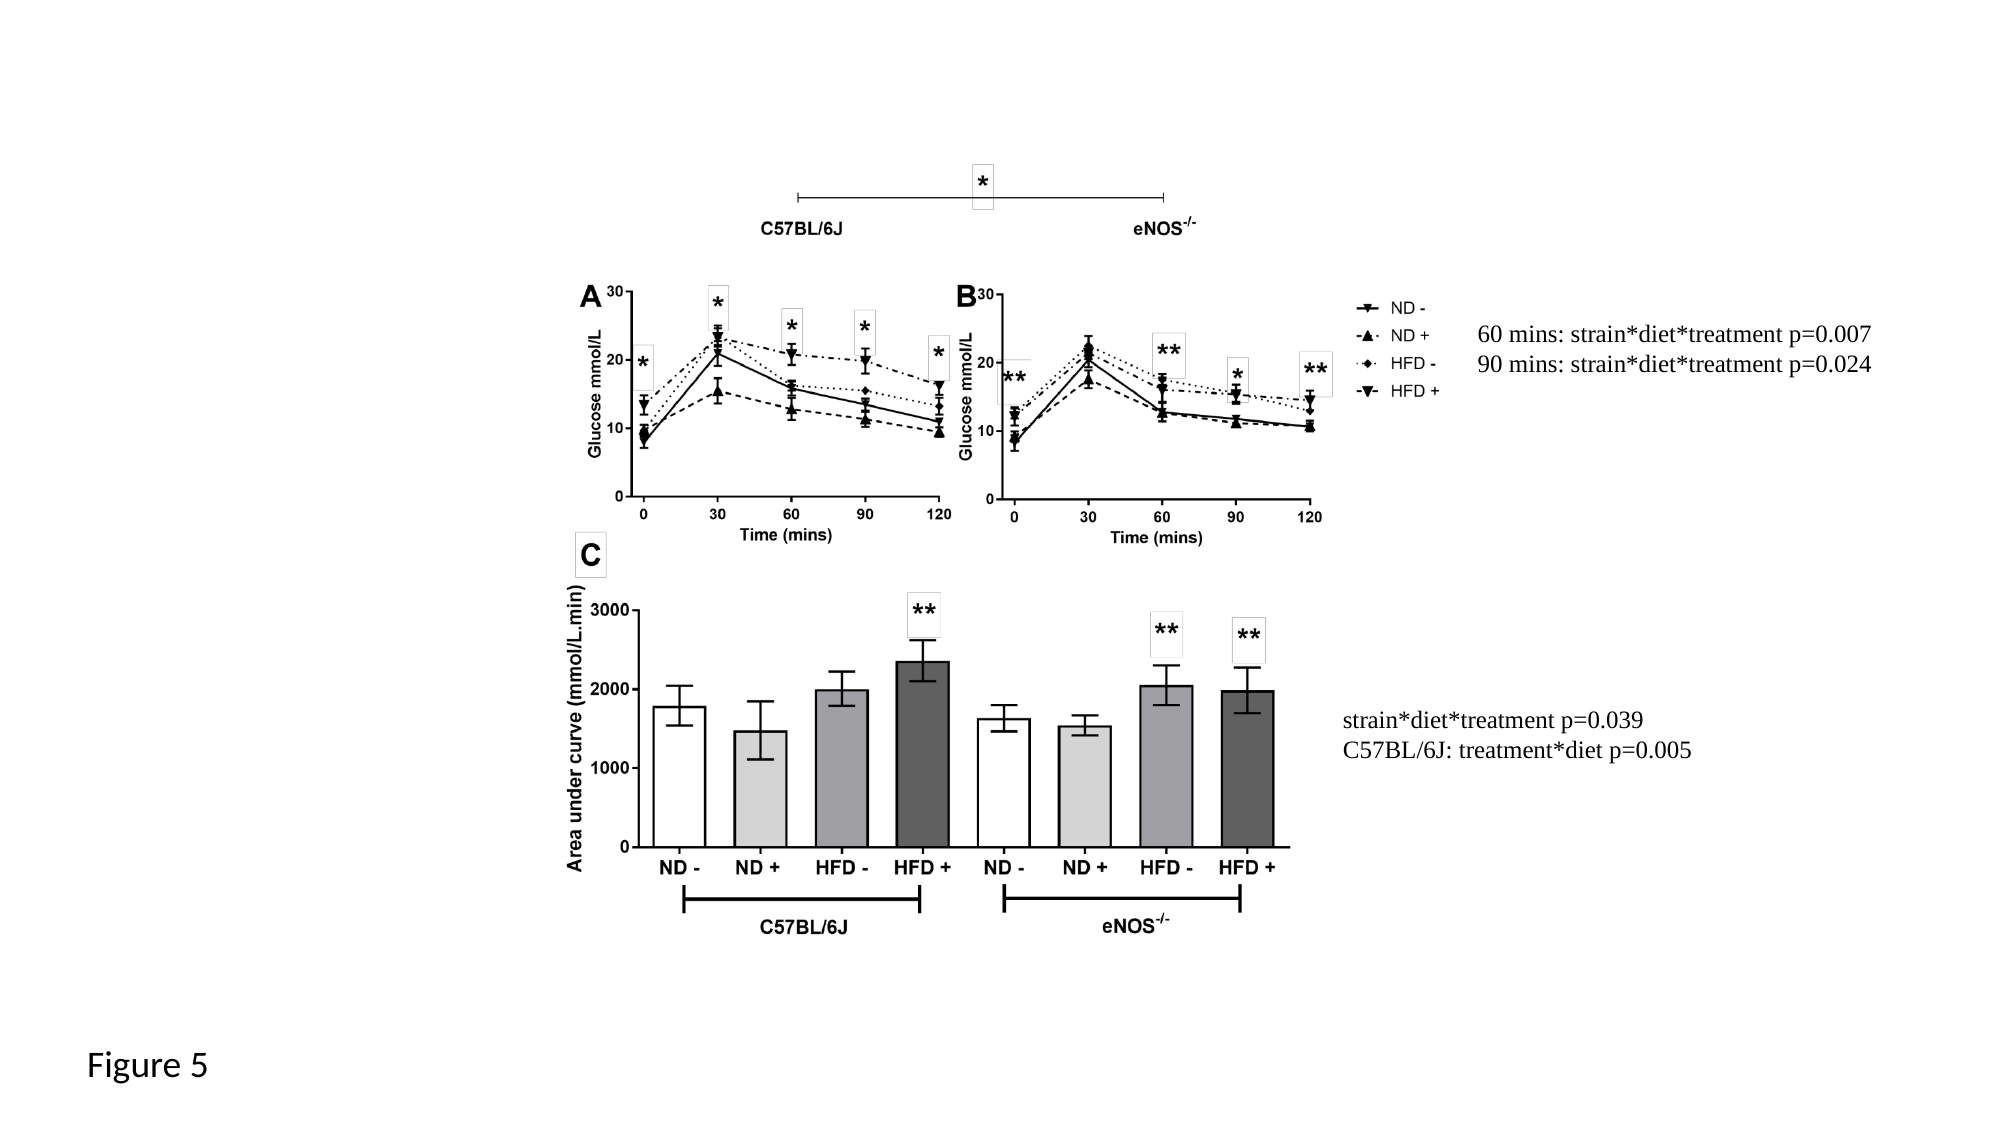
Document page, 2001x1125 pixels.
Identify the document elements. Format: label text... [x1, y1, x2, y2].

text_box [530, 153, 1928, 971]
text_box Figure 5 [72, 1032, 535, 1093]
